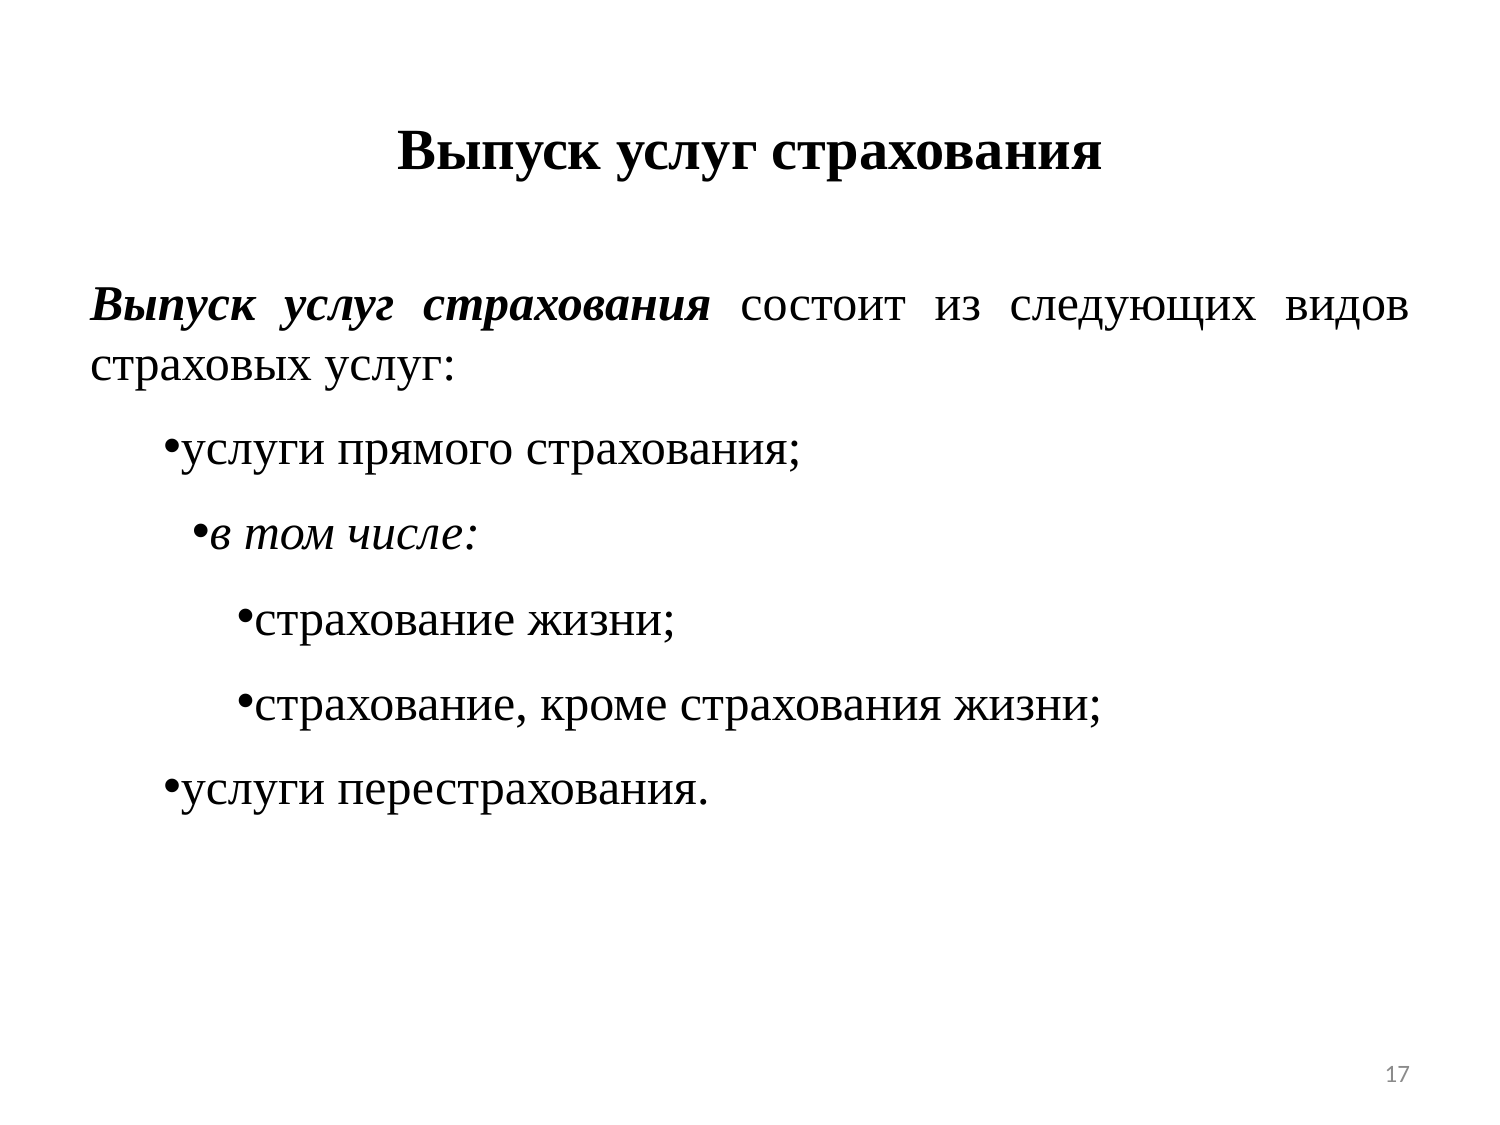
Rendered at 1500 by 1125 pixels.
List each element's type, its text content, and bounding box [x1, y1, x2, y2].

slide_number 17 [1074, 1042, 1425, 1103]
title Выпуск услуг страхования [75, 93, 1425, 200]
list Выпуск услуг страхования состоит из следующих видов страховых услуг: услуги прямого страхования; в том числе: страхование жизни; страхование, кроме страхования жизни; услуги перестрахования. [75, 262, 1425, 879]
